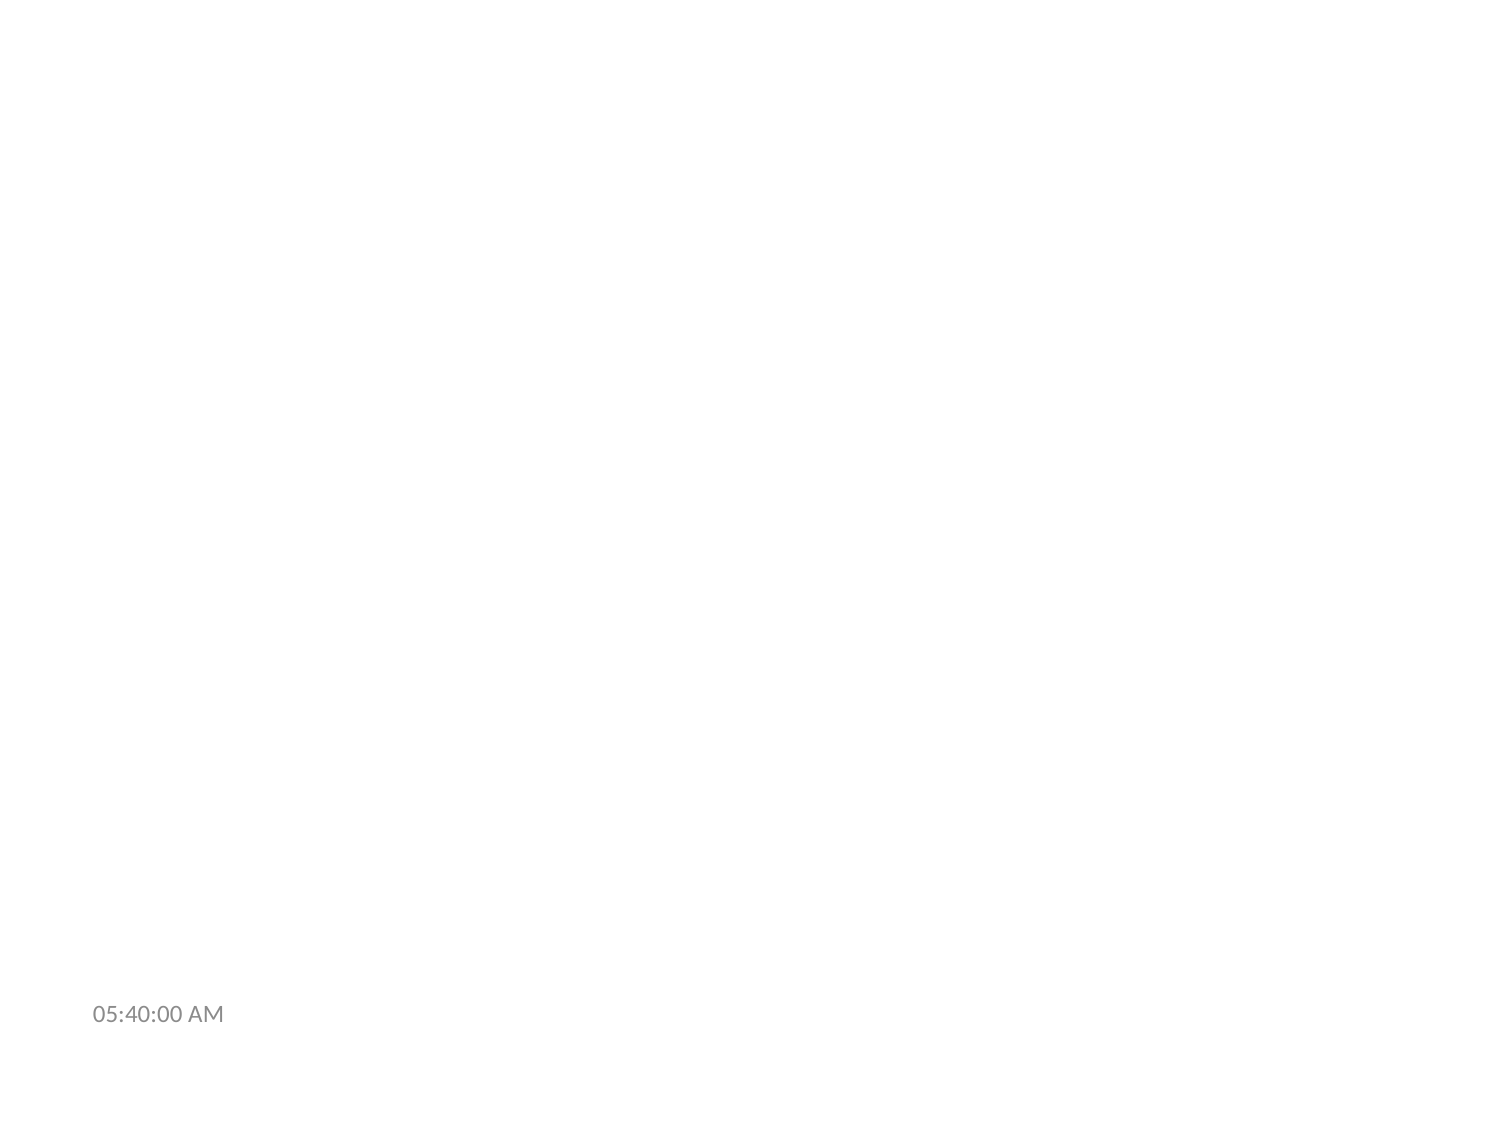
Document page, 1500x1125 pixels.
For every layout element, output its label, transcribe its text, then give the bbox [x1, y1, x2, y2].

text_box 3:35:09 PM [77, 982, 428, 1043]
